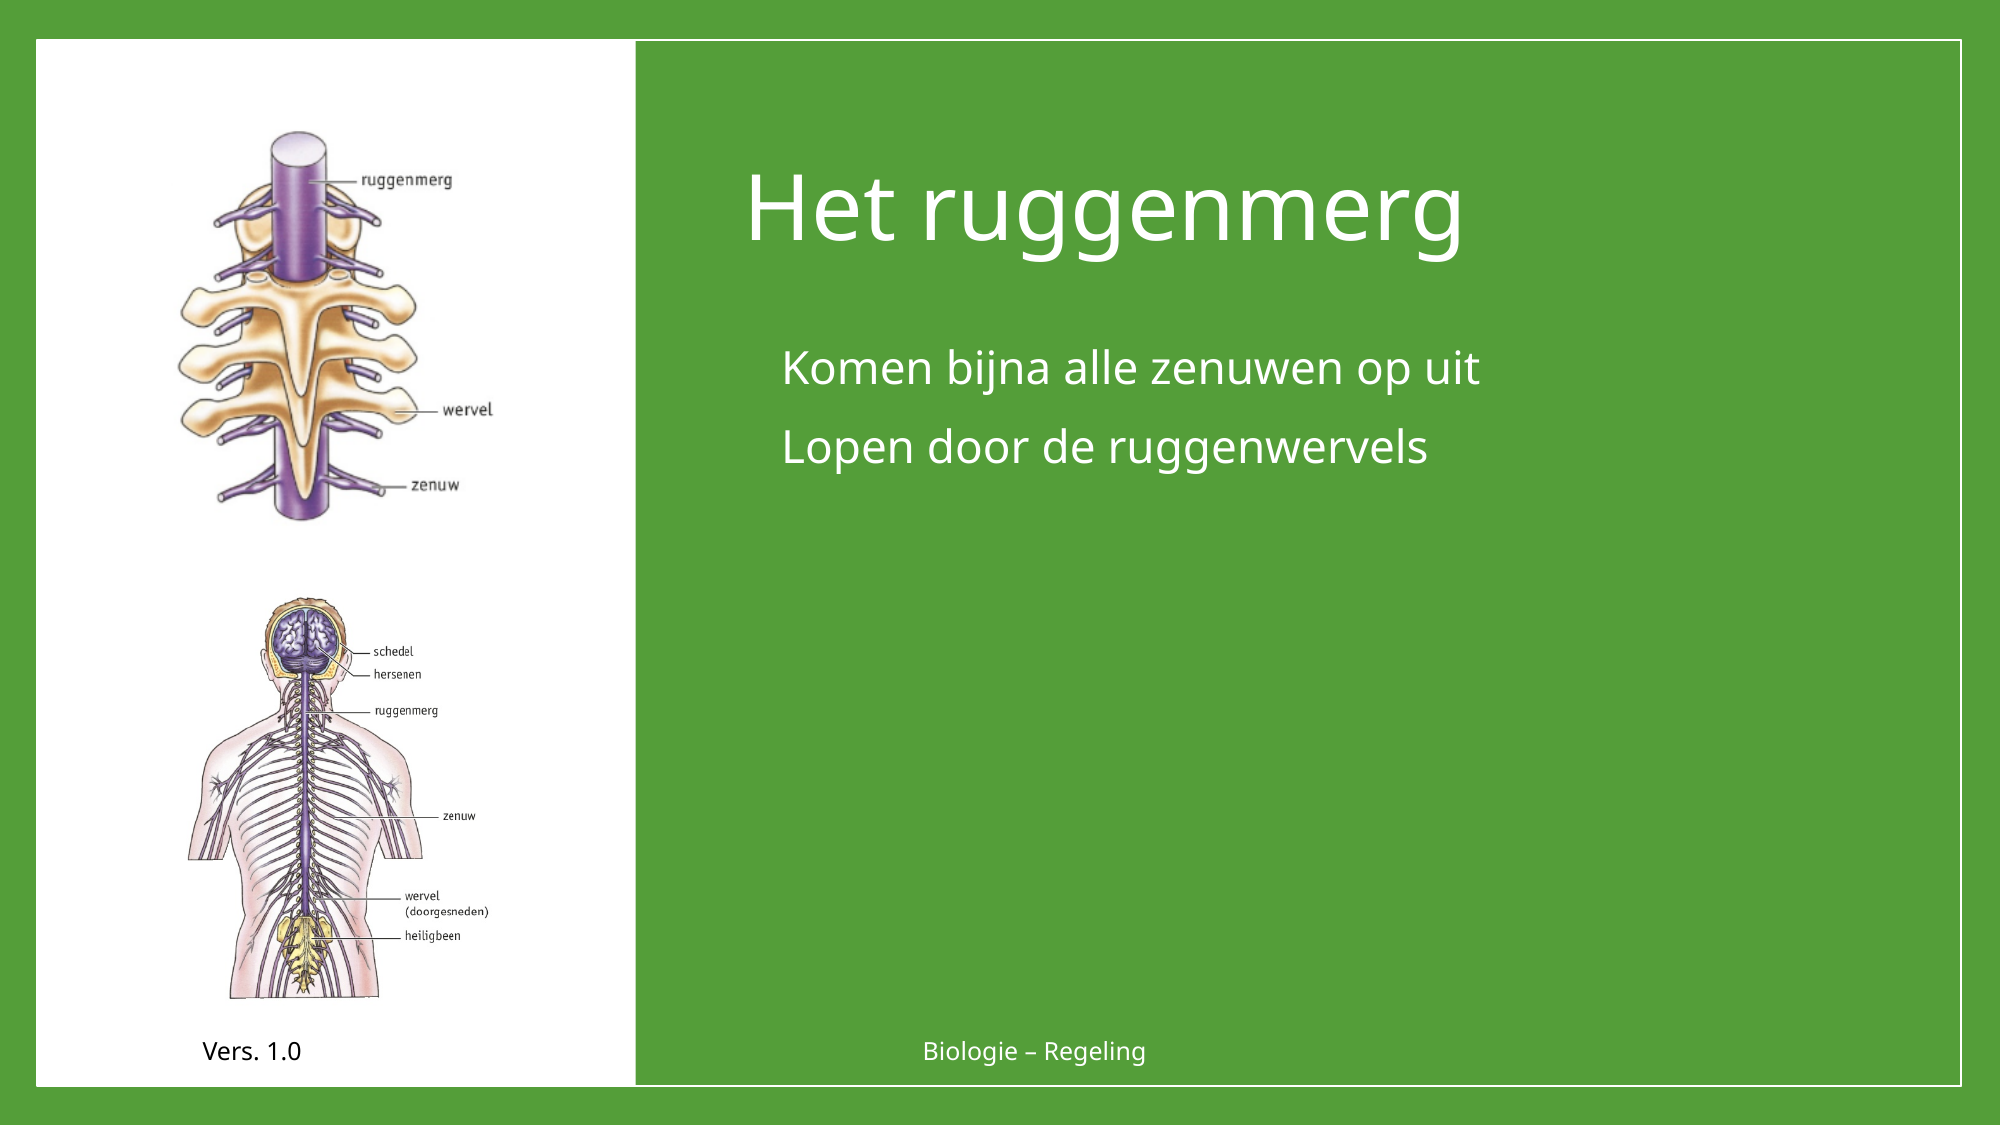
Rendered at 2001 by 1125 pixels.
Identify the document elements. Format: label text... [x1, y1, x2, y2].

picture [170, 119, 503, 537]
slide_number Vers. 1.0 [187, 1020, 570, 1081]
text_box [36, 38, 637, 1088]
text_box [637, 38, 1962, 1088]
picture [176, 588, 497, 1007]
